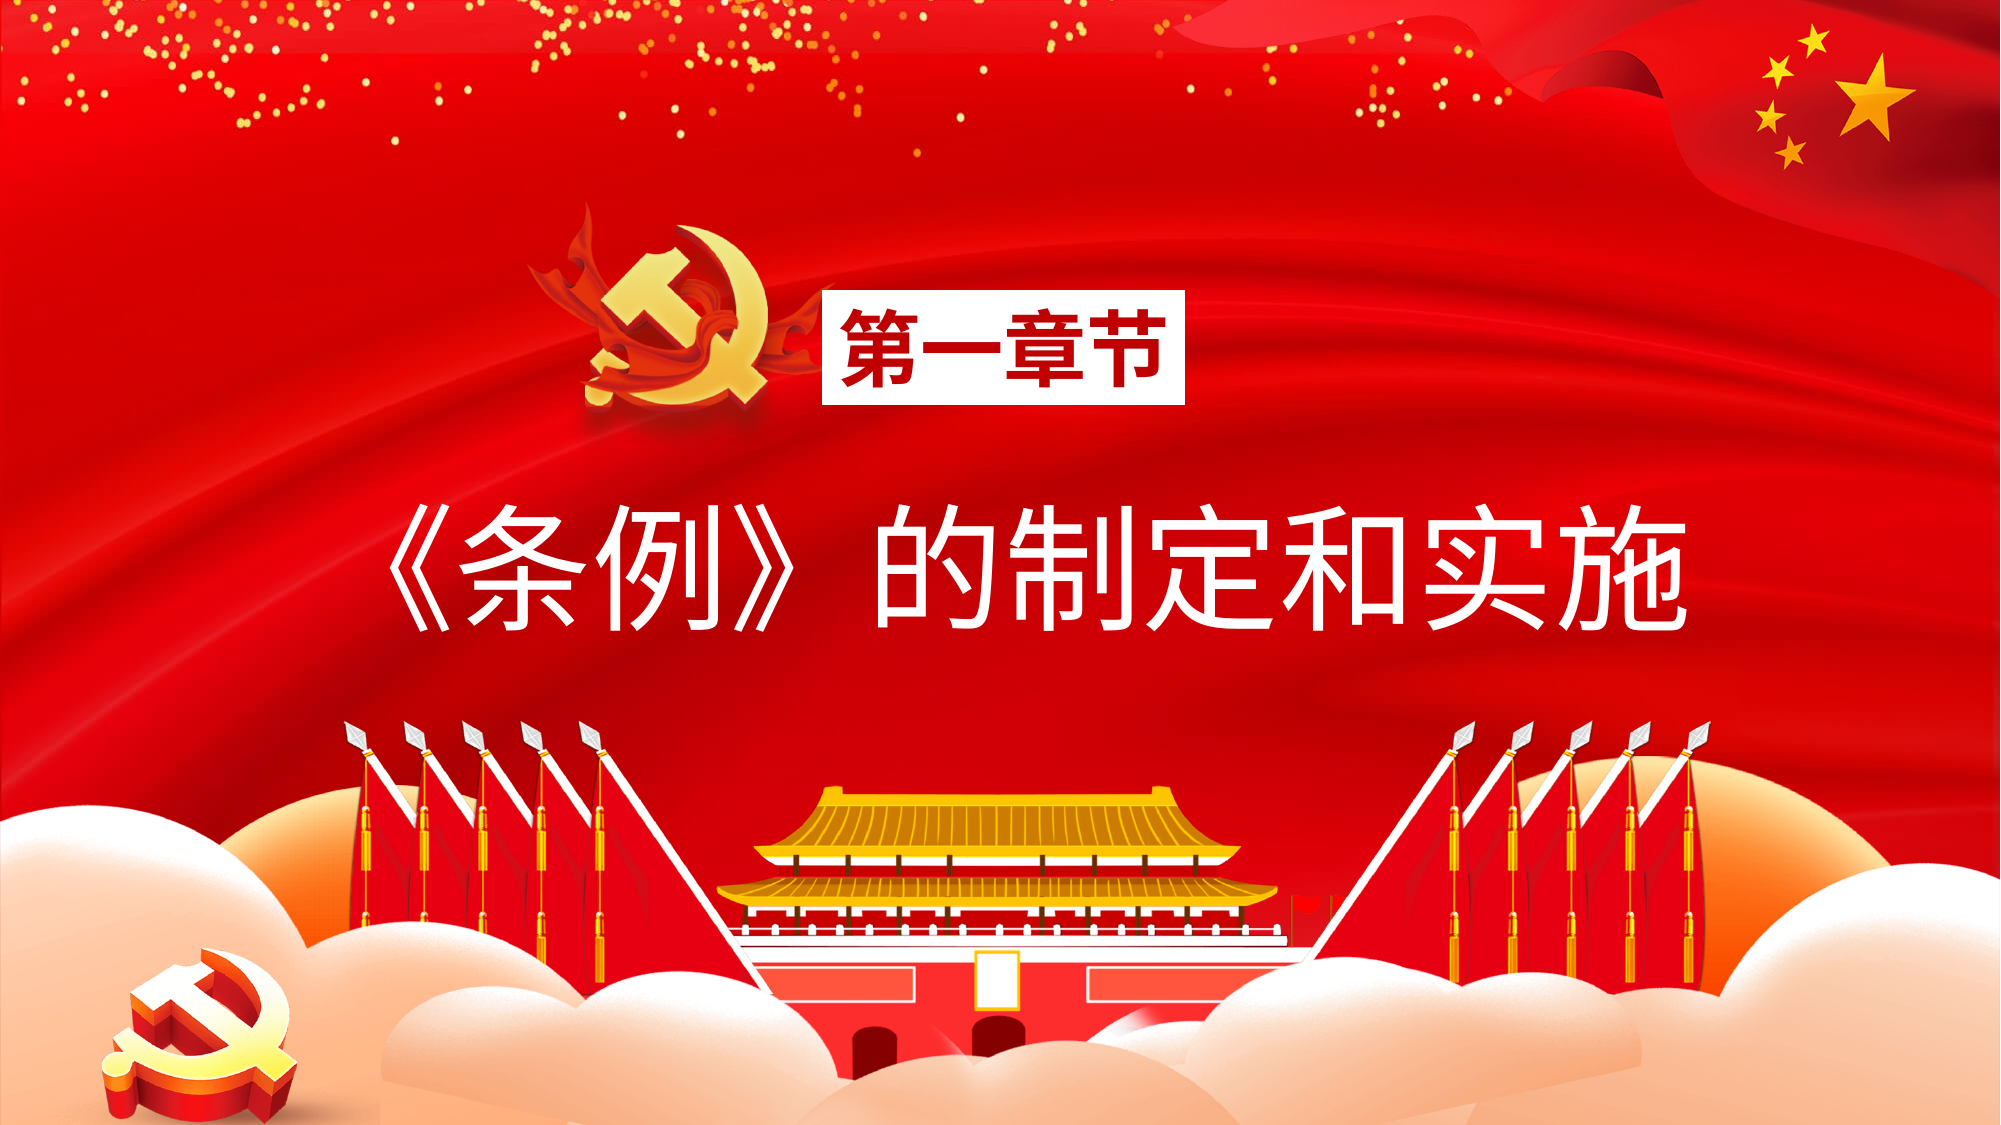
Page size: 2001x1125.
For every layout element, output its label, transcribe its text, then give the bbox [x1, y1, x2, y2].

text_box 第一章节 [836, 290, 1185, 405]
picture [0, 0, 2000, 1125]
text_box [1713, 756, 1970, 804]
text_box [340, 719, 1713, 804]
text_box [122, 756, 340, 804]
text_box 《条例》的制定和实施 [302, 475, 1707, 656]
